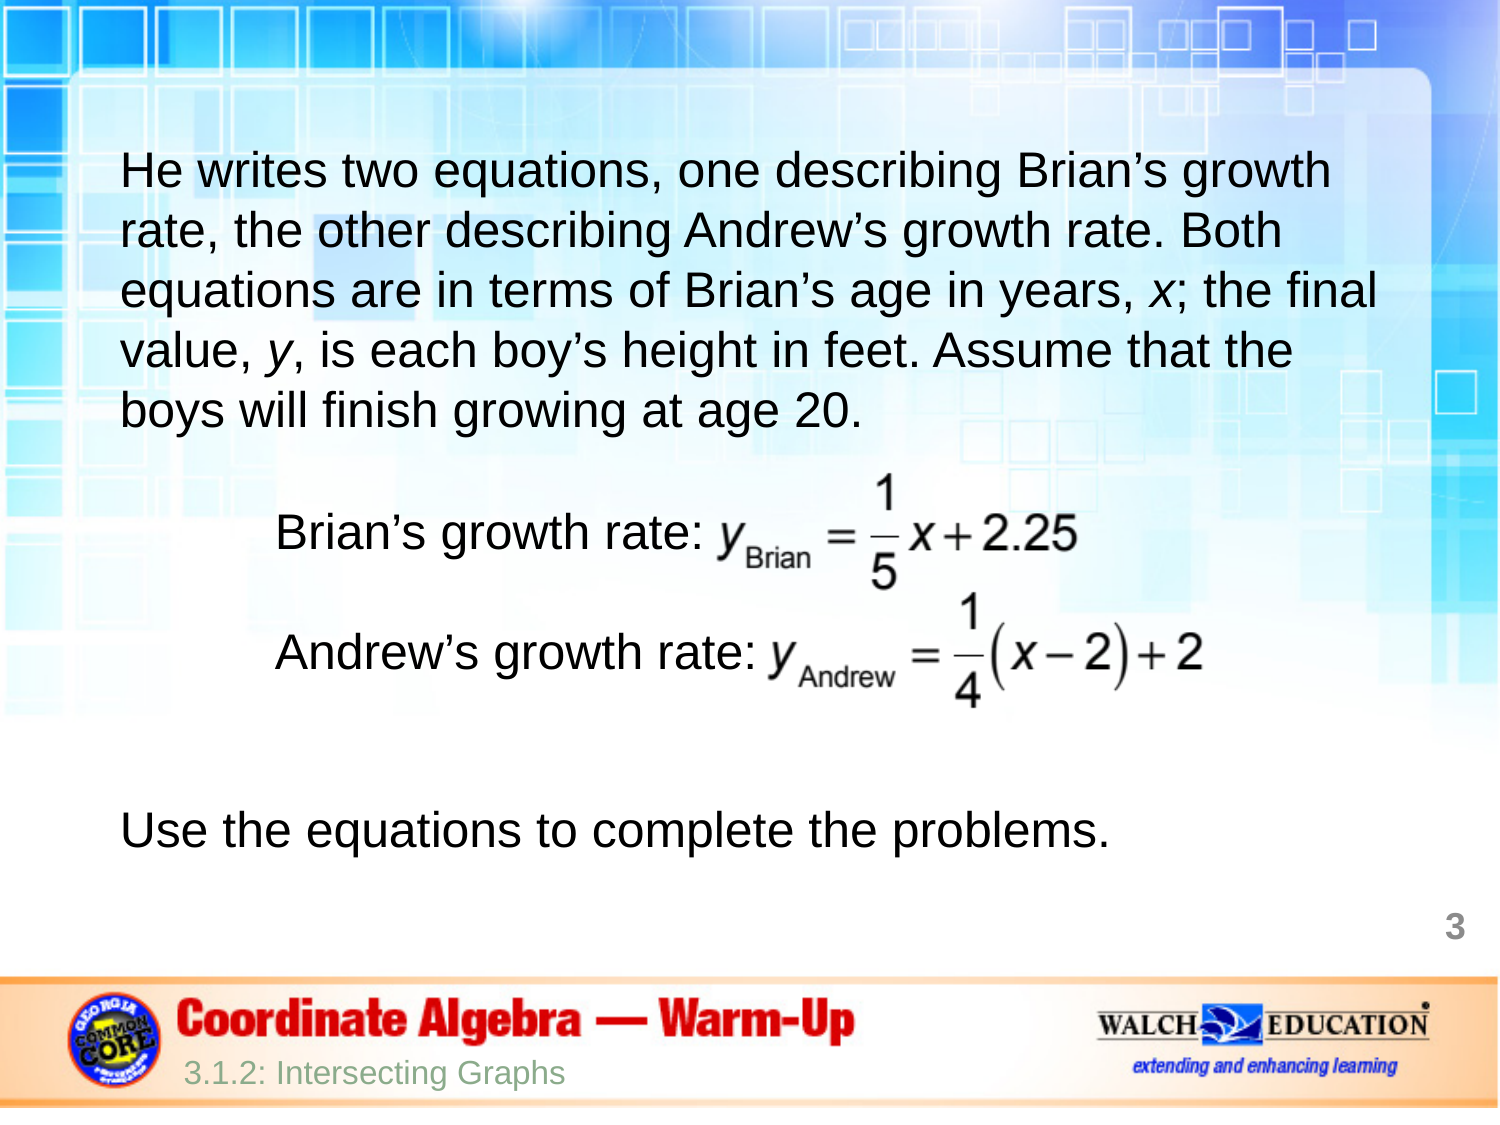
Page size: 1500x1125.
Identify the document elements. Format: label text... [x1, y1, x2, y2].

footer 3.1.2: Intersecting Graphs [168, 1048, 1067, 1094]
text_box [714, 459, 1080, 591]
text_box He writes two equations, one describing Brian’s growth rate, the other describing Andrew’s growth rate. Both equations are in terms of Brian’s age in years, x; the final value, y, is each boy’s height in feet. Assume that the boys will finish growing at age 20. Use the equations to complete the problems. [105, 130, 1411, 949]
picture [0, 0, 1500, 1108]
slide_number 3 [1361, 901, 1481, 949]
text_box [764, 578, 1206, 710]
text_box Brian’s growth rate: Andrew’s growth rate: [109, 492, 860, 748]
